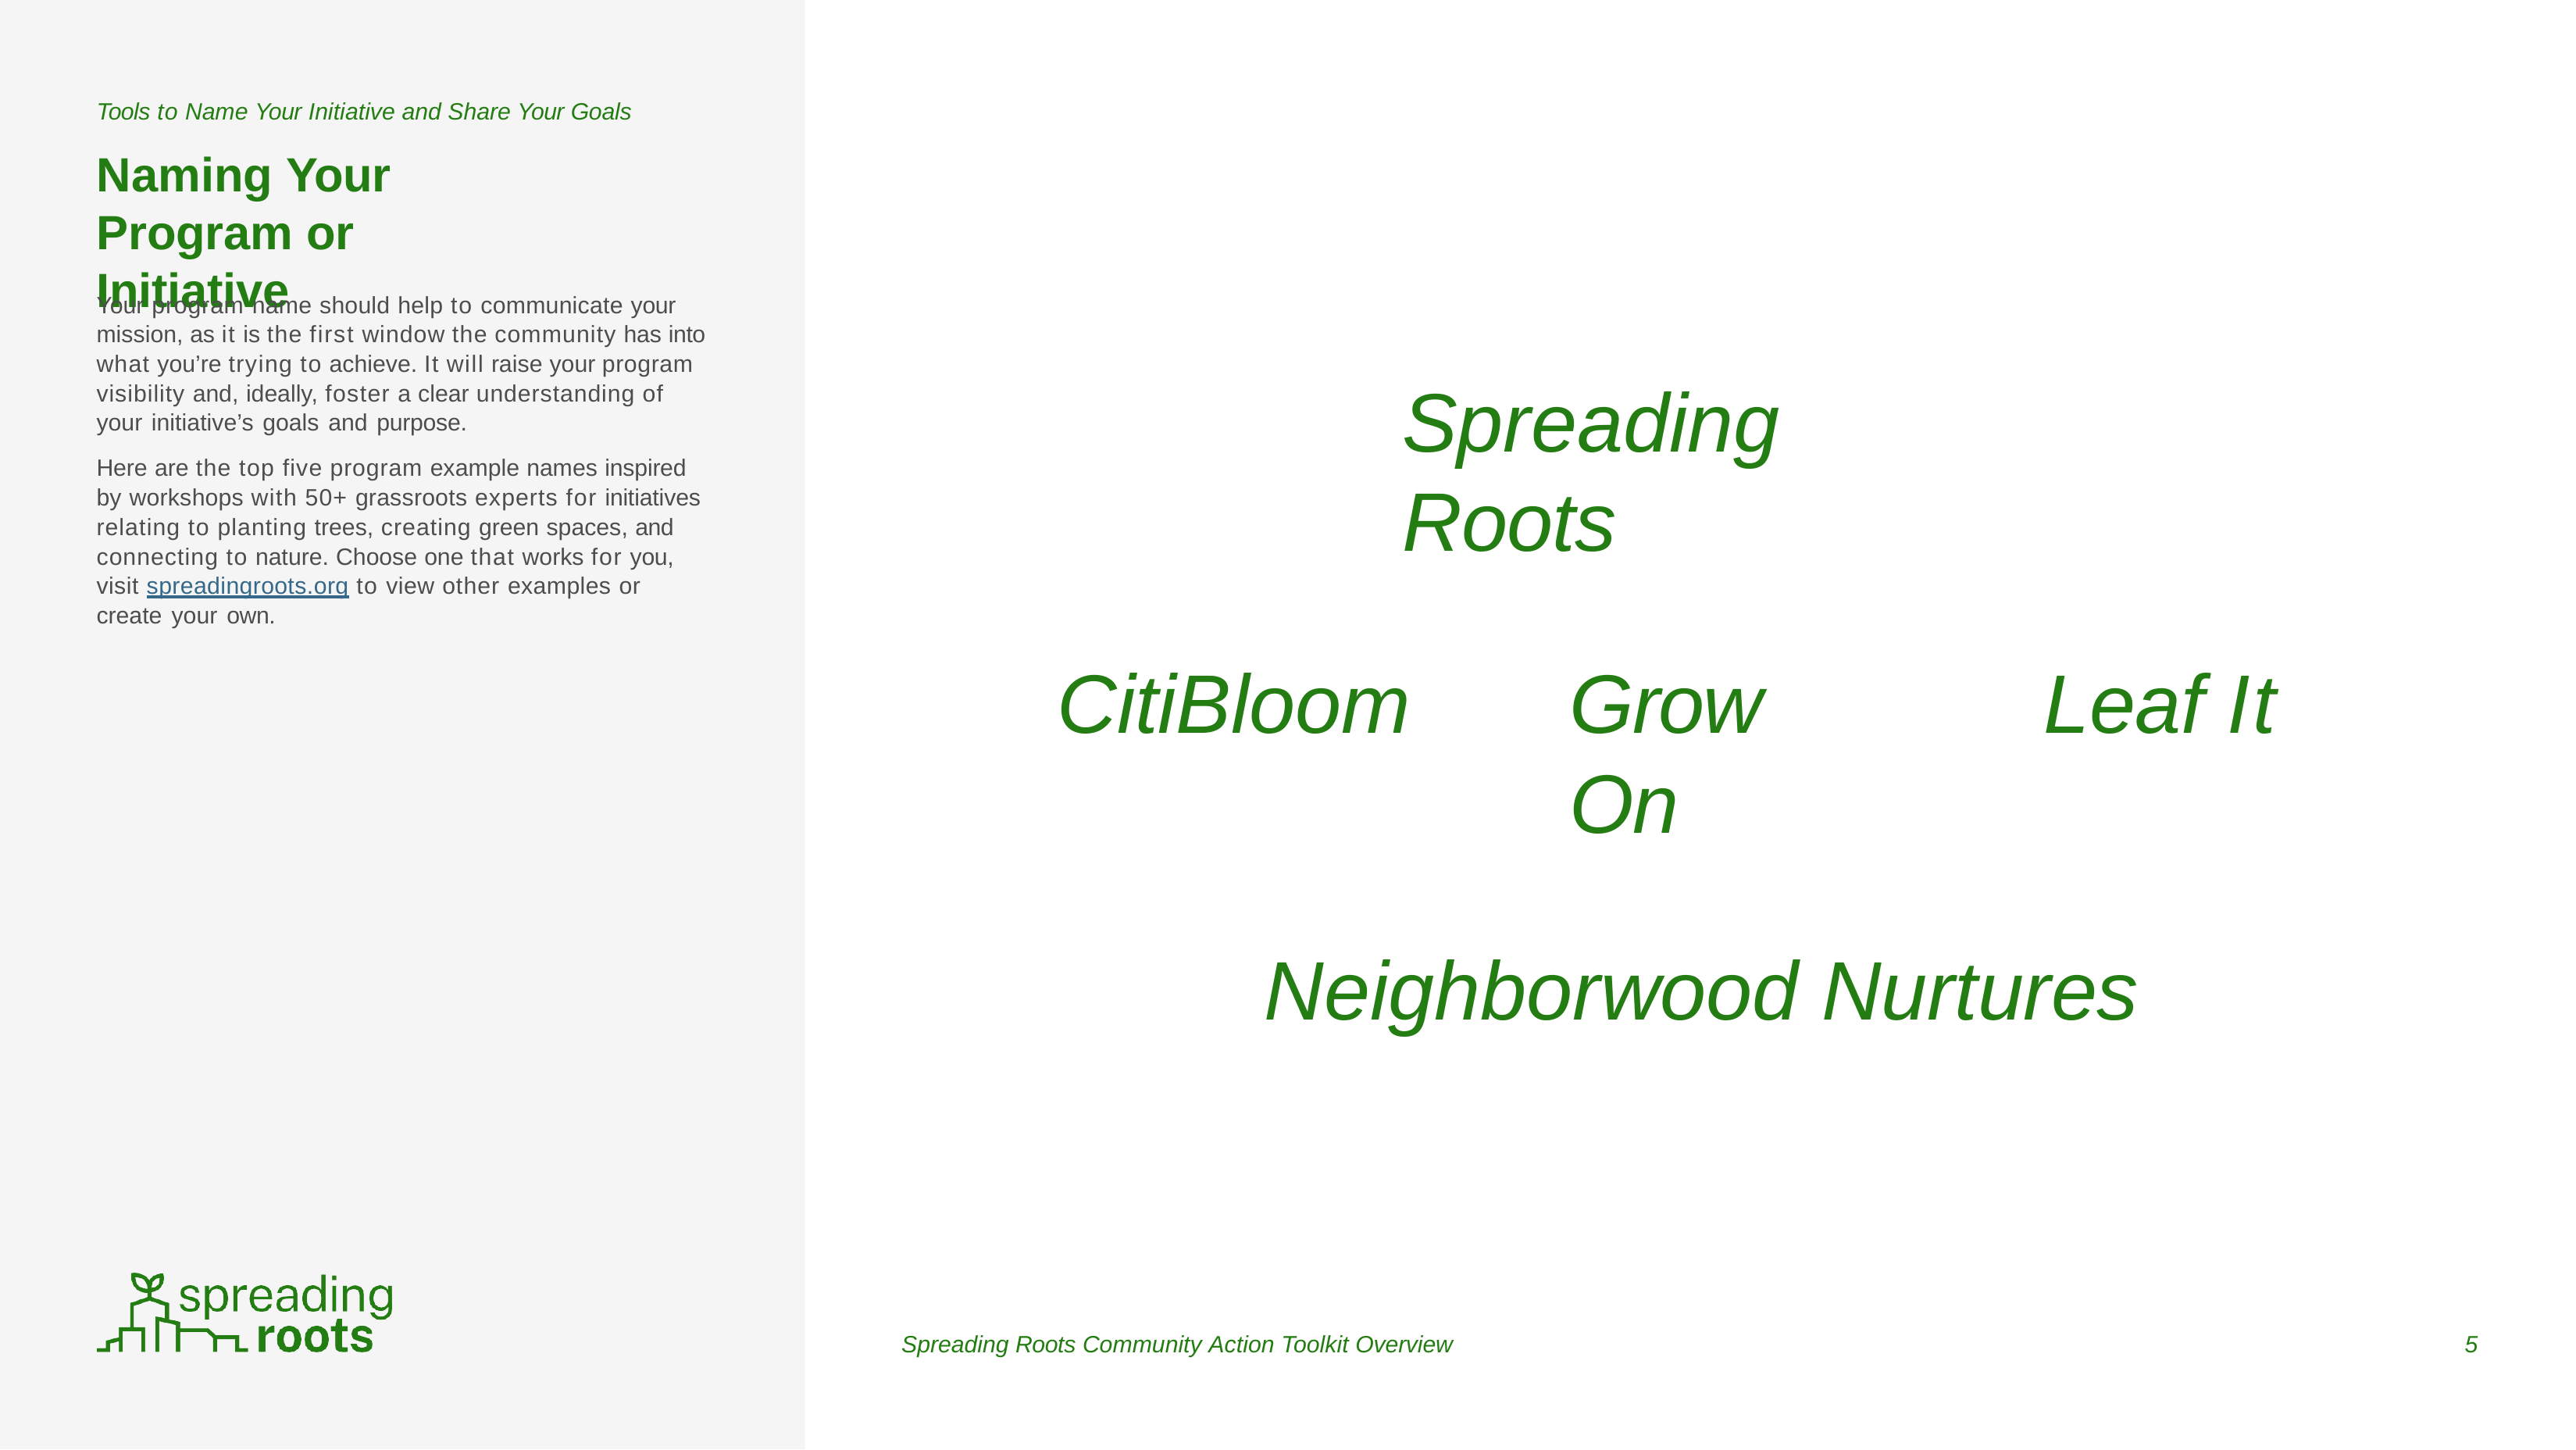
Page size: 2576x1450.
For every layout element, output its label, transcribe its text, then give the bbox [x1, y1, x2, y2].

text_box CitiBloom [1055, 648, 1415, 750]
picture [97, 1273, 392, 1352]
text_box Spreading Roots [1400, 366, 2014, 568]
text_box Your program name should help to communicate your mission, as it is the first window the community has into what you’re trying to achieve. It will raise your program visibility and, ideally, foster a clear understanding of your initiative’s goals and purpose. Here are the top five program example names inspired by workshops with 50+ grassroots experts for initiatives relating to planting trees, creating green spaces, and connecting to nature. Choose one that works for you, visit spreadingroots.org to view other examples or create your own. [95, 288, 715, 629]
footer Spreading Roots Community Action Toolkit Overview [900, 1326, 1457, 1450]
text_box Grow On [1568, 648, 1889, 850]
title Naming Your Program or Initiative [95, 142, 561, 288]
text_box Tools to Name Your Initiative and Share Your Goals [95, 94, 637, 125]
text_box Neighborwood Nurtures [1262, 934, 2149, 1037]
slide_number 5 [2460, 1326, 2486, 1450]
text_box Leaf It [2042, 648, 2278, 750]
